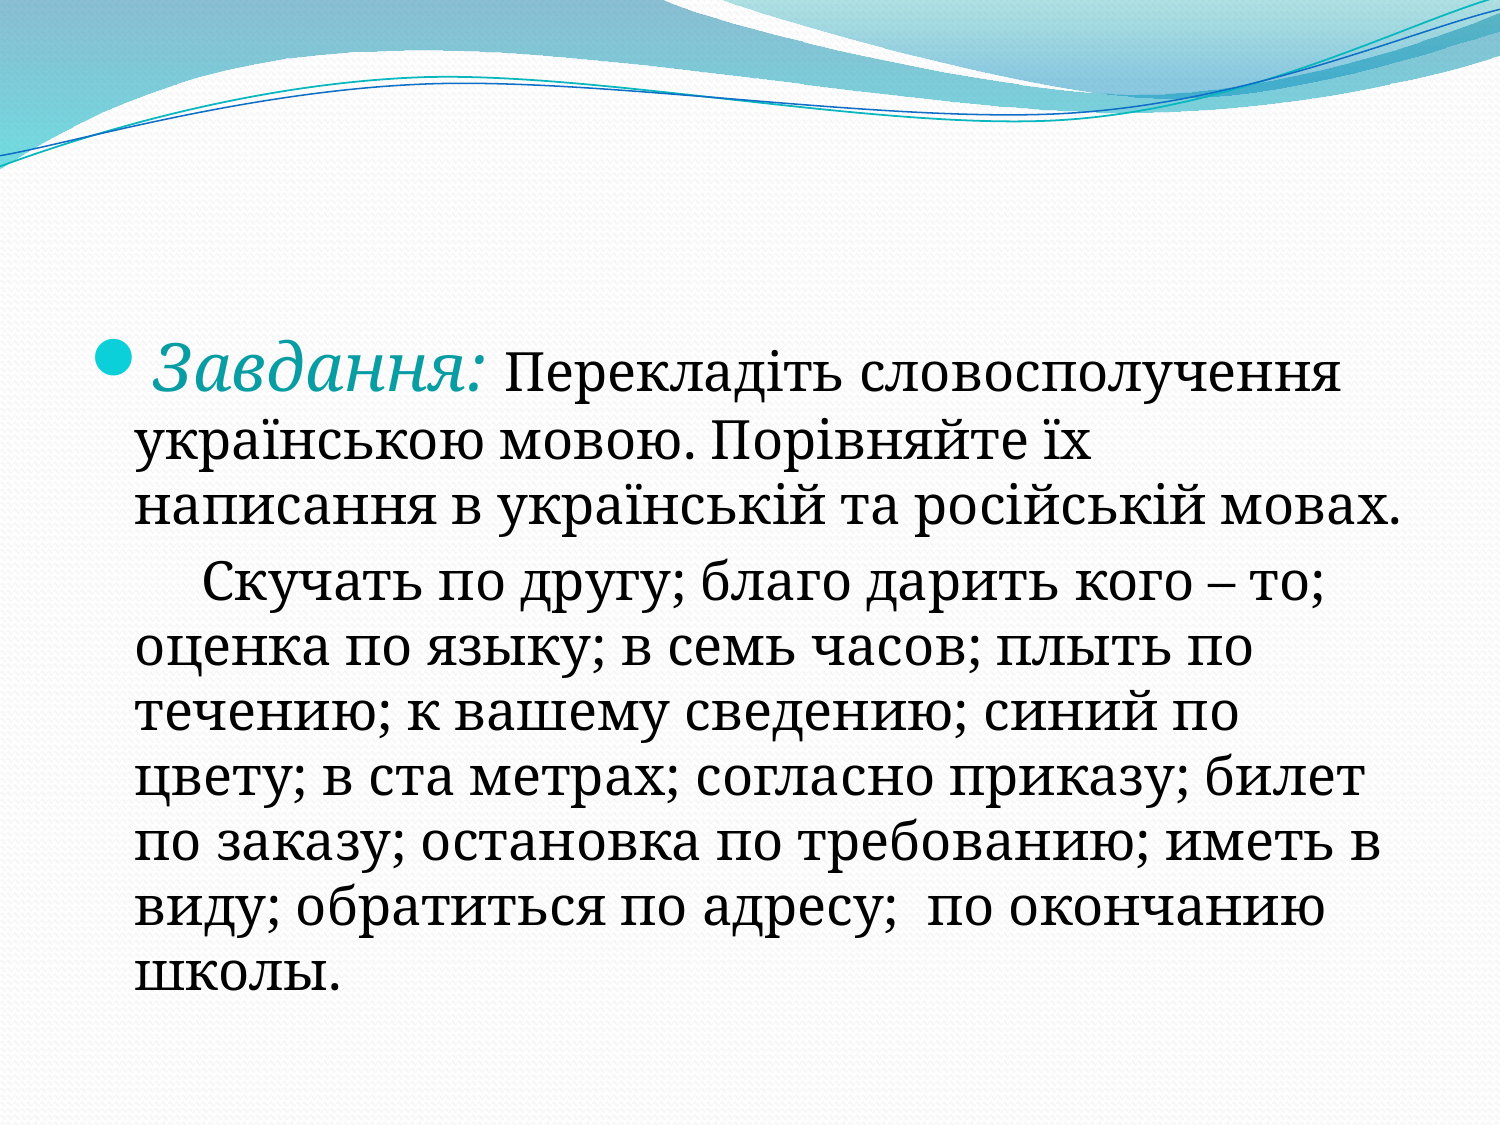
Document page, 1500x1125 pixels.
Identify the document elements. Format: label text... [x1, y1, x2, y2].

list Завдання: Перекладіть словосполучення українською мовою. Порівняйте їх написання в українській та російській мовах. Скучать по другу; благо дарить кого – то; оценка по языку; в семь часов; плыть по течению; к вашему сведению; синий по цвету; в ста метрах; согласно приказу; билет по заказу; остановка по требованию; иметь в виду; обратиться по адресу; по окончанию школы. [75, 317, 1425, 1038]
